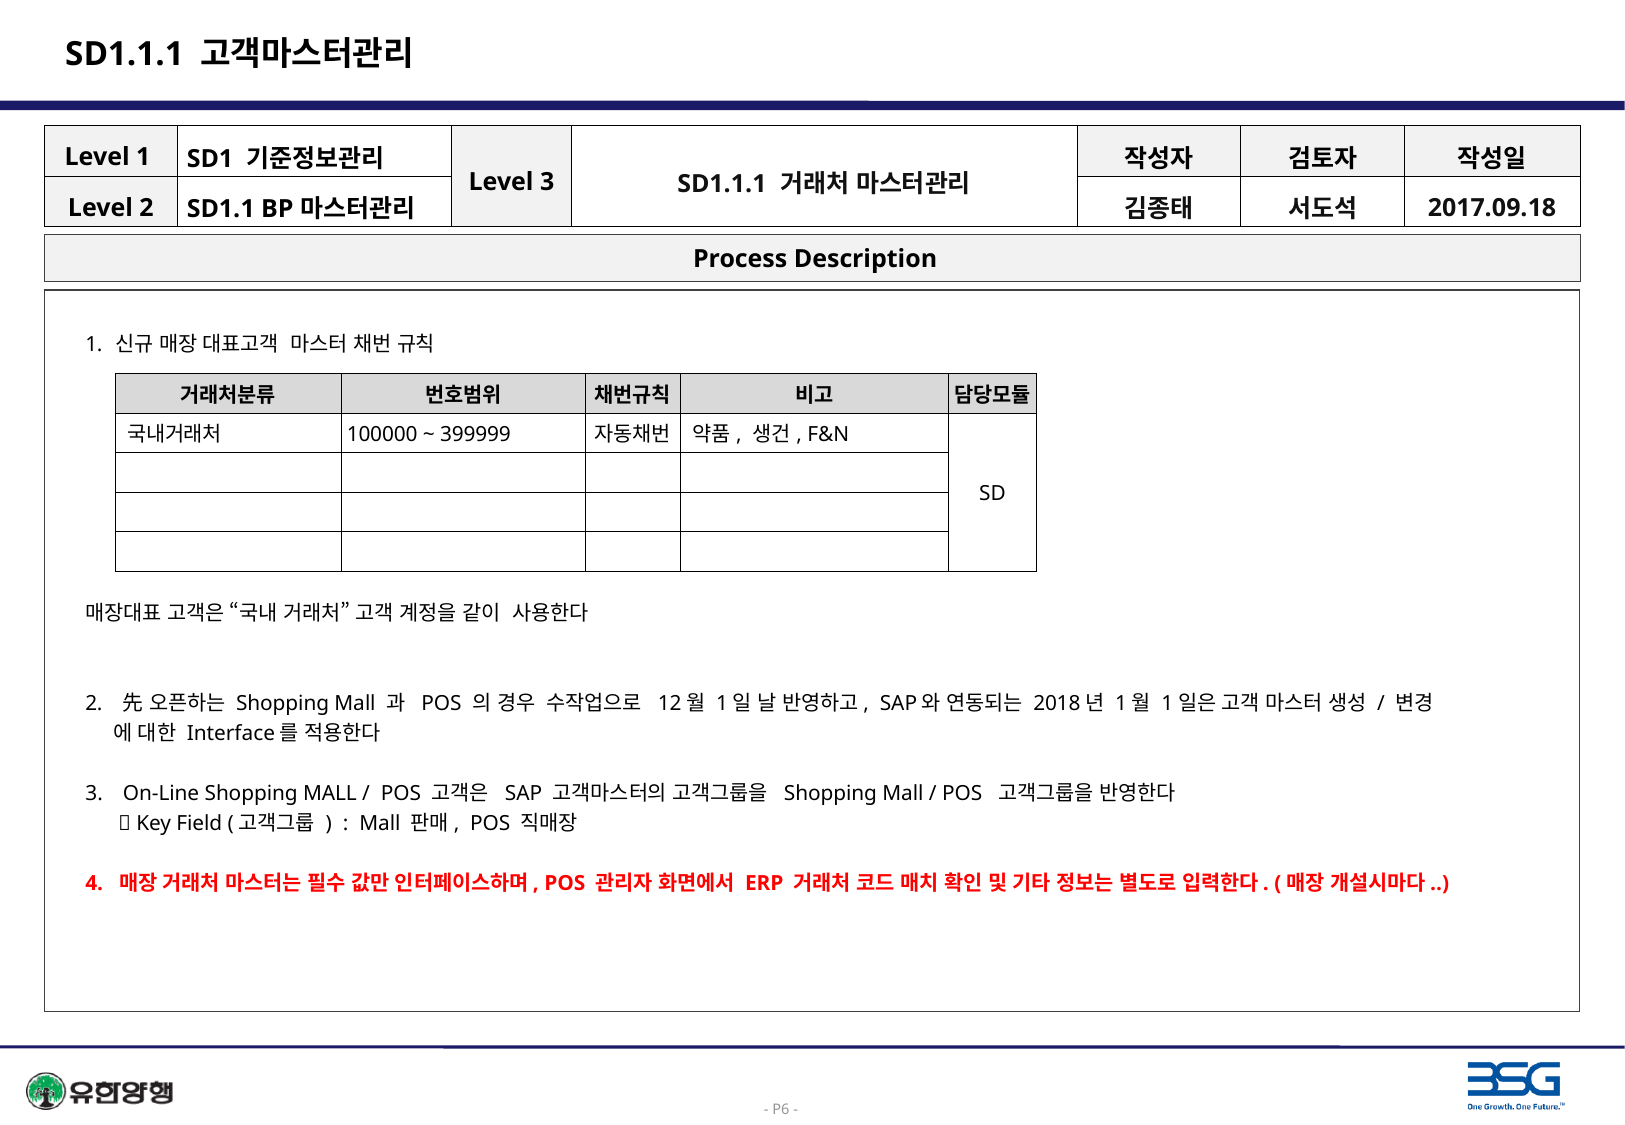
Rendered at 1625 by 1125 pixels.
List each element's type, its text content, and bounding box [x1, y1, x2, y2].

table_header 검토자 [1241, 126, 1404, 176]
table_header 작성자 [1078, 126, 1240, 176]
table_header 채번규칙 [586, 374, 680, 413]
table_header Level 3 [452, 126, 571, 226]
table_header 거래처분류 [116, 374, 341, 413]
table_cell 100000 ~ 399999 [342, 414, 585, 452]
table_cell SD1.1 BP마스터관리 [178, 177, 451, 226]
table_header SD1.1.1 거래처 마스터관리 [572, 126, 1077, 226]
table_cell Level 2 [45, 177, 177, 226]
table_cell 국내거래처 [116, 414, 341, 452]
table_header 번호범위 [342, 374, 585, 413]
table_header 담당모듈 [949, 374, 1036, 413]
table_cell [586, 532, 680, 571]
table_cell 2017.09.18 [1405, 177, 1580, 226]
table_cell [586, 453, 680, 492]
table_cell [681, 493, 948, 531]
title SD1.1.1 고객마스터관리 [50, 23, 1118, 80]
table_cell [116, 453, 341, 492]
table_cell [116, 493, 341, 531]
table_header SD1 기준정보관리 [178, 126, 451, 176]
table_cell 서도석 [1241, 177, 1404, 226]
table_cell [586, 493, 680, 531]
table_cell [342, 493, 585, 531]
table_cell 김종태 [1078, 177, 1240, 226]
table_header 작성일 [1405, 126, 1580, 176]
picture [20, 1068, 178, 1112]
table_cell 자동채번 [586, 414, 680, 452]
text_box Process Description [44, 234, 1581, 282]
table_cell [681, 453, 948, 492]
table_cell [116, 532, 341, 571]
picture [1466, 1062, 1565, 1110]
table_cell [342, 453, 585, 492]
table_header 비고 [681, 374, 948, 413]
table_header Level 1 [45, 126, 177, 176]
table_cell [342, 532, 585, 571]
table_cell SD [949, 414, 1036, 571]
table_cell 약품, 생건, F&N [681, 414, 948, 452]
text_box 신규 매장 대표고객 마스터 채번 규칙 매장대표 고객은 “국내 거래처” 고객 계정을 같이 사용한다 先 오픈하는 Shopping Mall 과 POS 의 경우 수작업으로 12월 1일 날 반영하고, SAP와 연동되는 2018년 1월 1일은 고객 마스터 생성 / 변경 에 대한 Interface를 적용한다 On-Line Shopping MALL / POS 고객은 SAP 고객마스터의 고객그룹을 Shopping Mall / POS 고객그룹을 반영한다  Key Field (고객그룹 ) : Mall 판매, POS 직매장 4. 매장 거래처 마스터는 필수 값만 인터페이스하며, POS 관리자 화면에서 ERP 거래처 코드 매치 확인 및 기타 정보는 별도로 입력한다. (매장 개설시마다..) [44, 290, 1580, 1012]
table_cell [681, 532, 948, 571]
